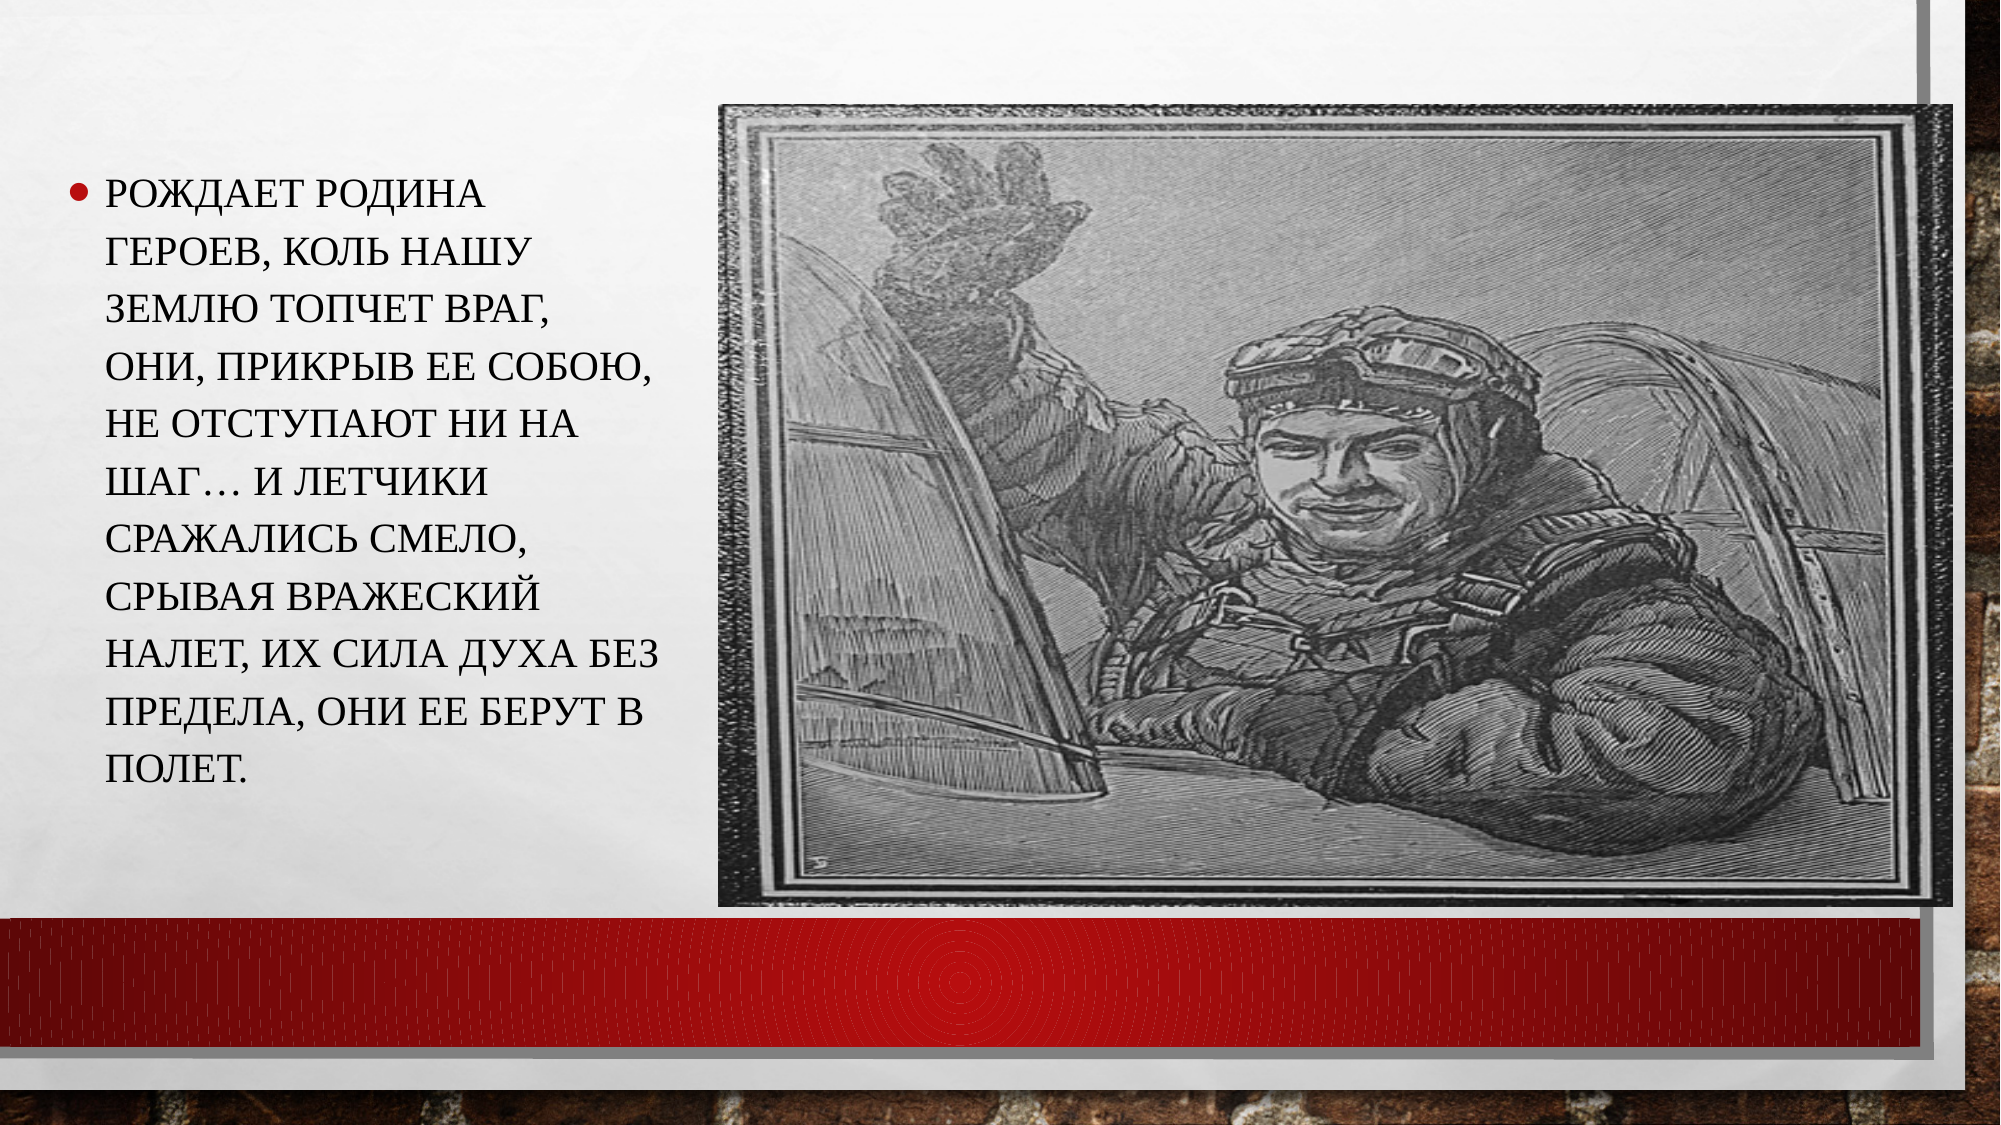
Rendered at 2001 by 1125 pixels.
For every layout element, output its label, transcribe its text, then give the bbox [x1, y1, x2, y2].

list Рождает Родина героев, Коль нашу землю топчет враг, Они, прикрыв ее собою, Не отступают ни на шаг… И летчики сражались смело, Срывая вражеский налет, Их сила духа без предела, Они ее берут в полет. [52, 68, 677, 882]
picture [717, 104, 1953, 908]
picture [0, 0, 2000, 1125]
